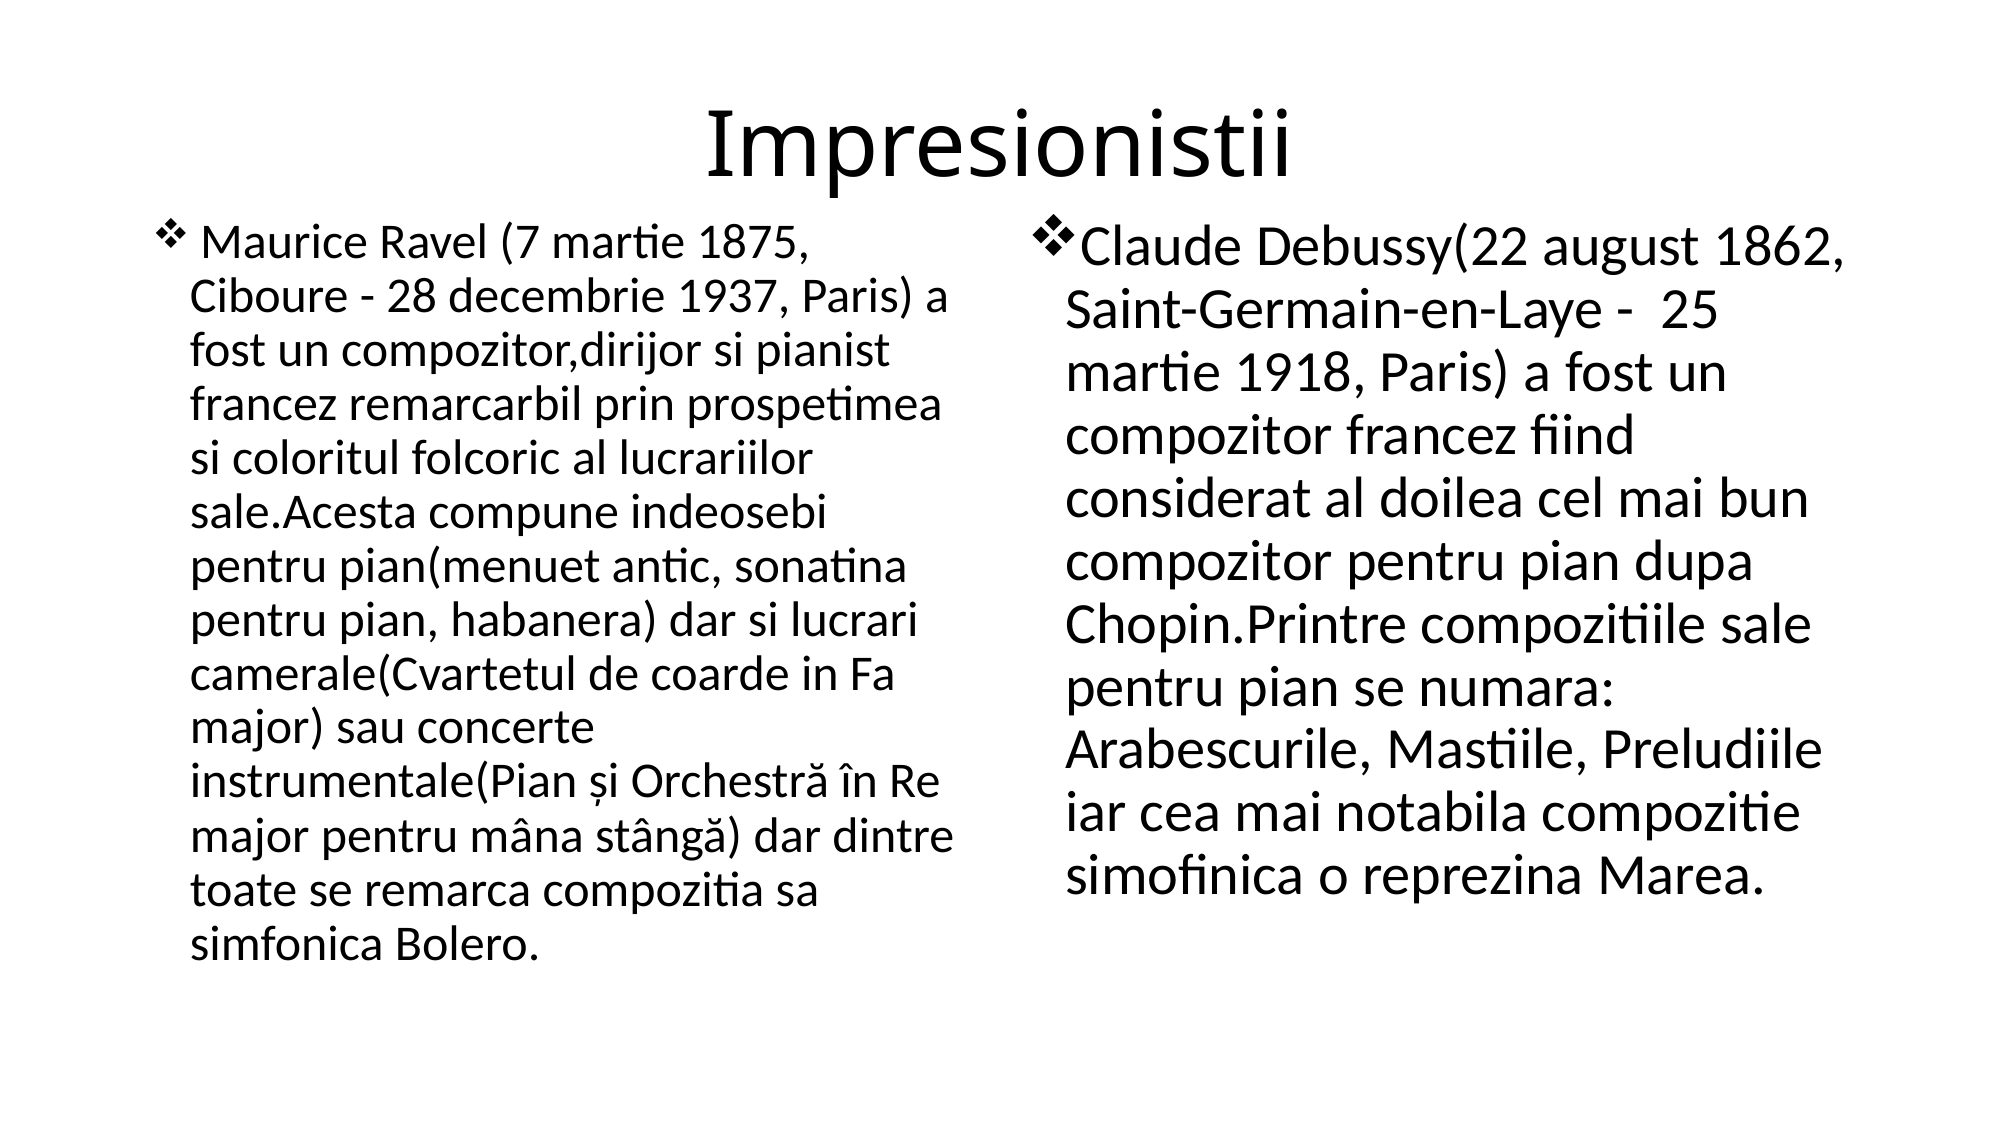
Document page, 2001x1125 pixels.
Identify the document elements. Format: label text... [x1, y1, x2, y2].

title Impresionistii [137, 59, 1863, 234]
list Maurice Ravel (7 martie 1875, Ciboure - 28 decembrie 1937, Paris) a fost un compozitor,dirijor si pianist francez remarcarbil prin prospetimea si coloritul folcoric al lucrariilor sale.Acesta compune indeosebi pentru pian(menuet antic, sonatina pentru pian, habanera) dar si lucrari camerale(Cvartetul de coarde in Fa major) sau concerte instrumentale(Pian și Orchestră în Re major pentru mâna stângă) dar dintre toate se remarca compozitia sa simfonica Bolero. [137, 207, 988, 1066]
list Claude Debussy(22 august 1862, Saint-Germain-en-Laye - 25 martie 1918, Paris) a fost un compozitor francez fiind considerat al doilea cel mai bun compozitor pentru pian dupa Chopin.Printre compozitiile sale pentru pian se numara: Arabescurile, Mastiile, Preludiile iar cea mai notabila compozitie simofinica o reprezina Marea. [1012, 207, 1863, 1066]
